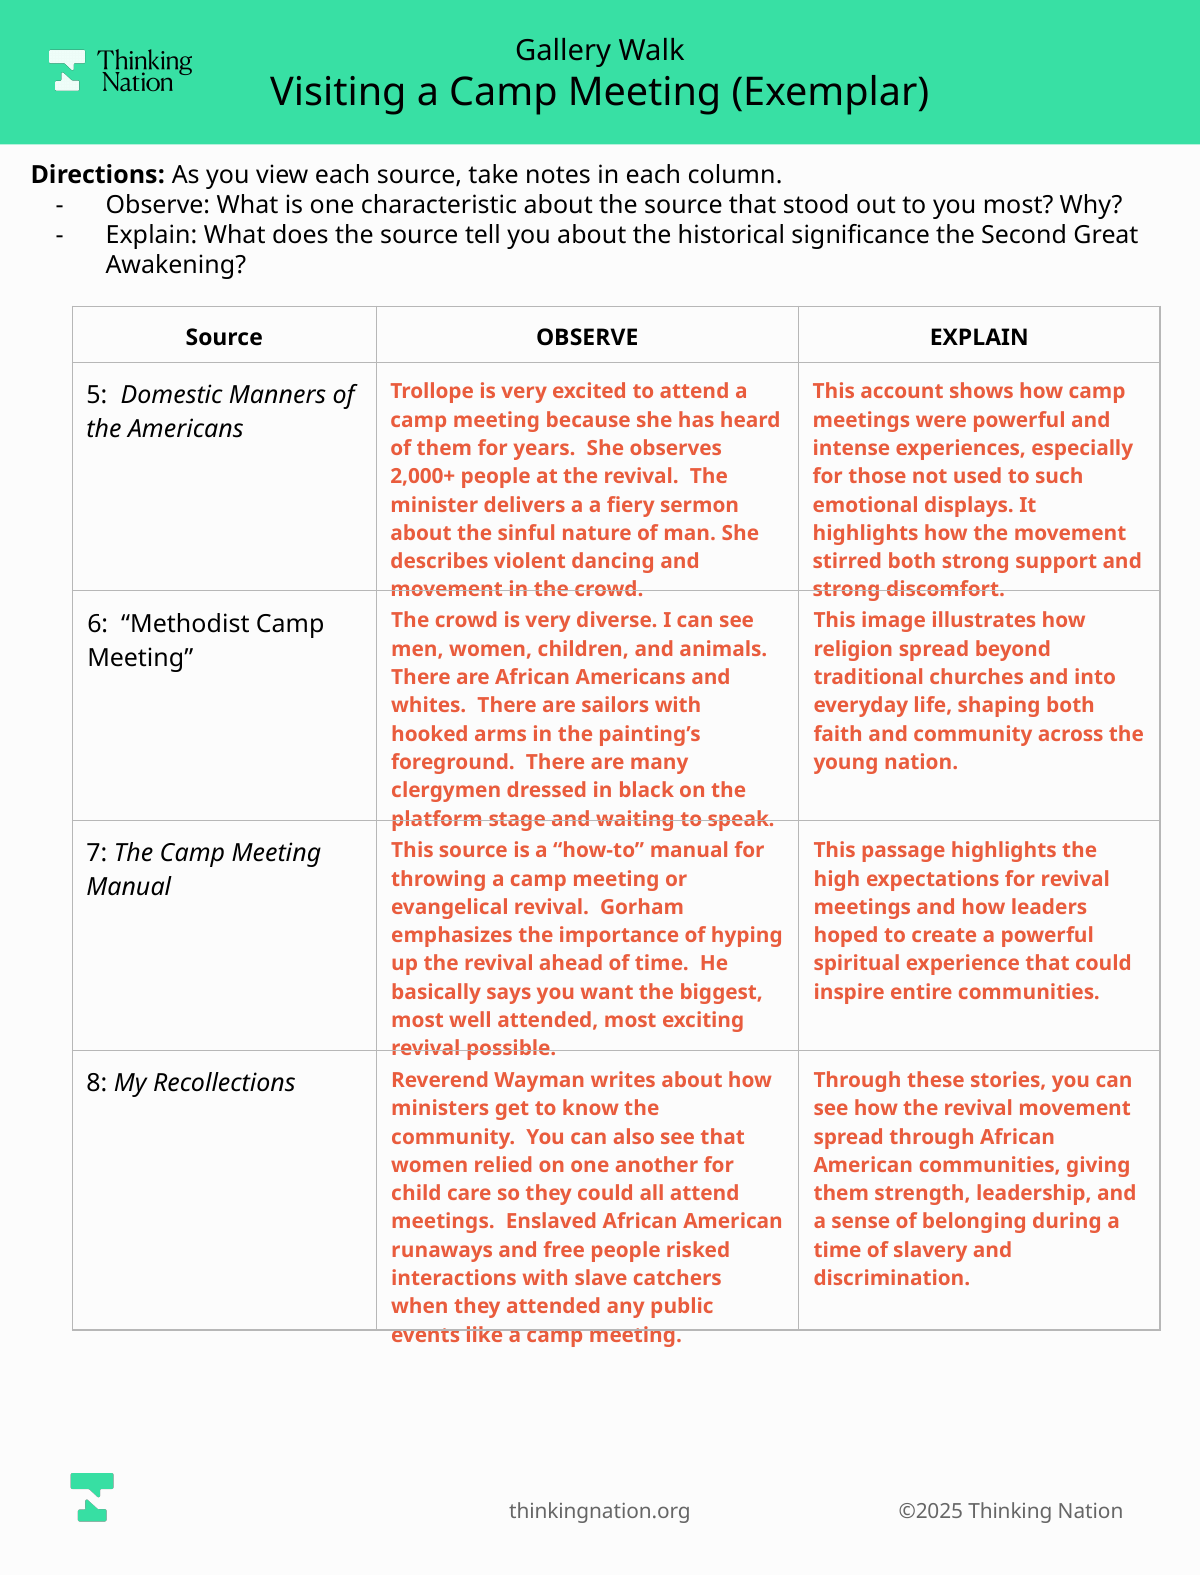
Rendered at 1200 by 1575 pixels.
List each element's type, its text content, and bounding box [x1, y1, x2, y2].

table_cell This image illustrates how religion spread beyond traditional churches and into everyday life, shaping both faith and community across the young nation. [799, 591, 1159, 820]
table_cell 6: “Methodist Camp Meeting” [73, 591, 376, 820]
table_cell This source is a “how-to” manual for throwing a camp meeting or evangelical revival. Gorham emphasizes the importance of hyping up the revival ahead of time. He basically says you want the biggest, most well attended, most exciting revival possible. [377, 821, 798, 1050]
table_cell Reverend Wayman writes about how ministers get to know the community. You can also see that women relied on one another for child care so they could all attend meetings. Enslaved African American runaways and free people risked interactions with slave catchers when they attended any public events like a camp meeting. [377, 1051, 798, 1329]
text_box Gallery Walk Visiting a Camp Meeting (Exemplar) [0, 0, 1200, 145]
picture [33, 35, 197, 104]
text_box Directions: As you view each source, take notes in each column. Observe: What is one characteristic about the source that stood out to you most? Why? Explain: What does the source tell you about the historical significance the Second Great Awakening? [16, 144, 1184, 293]
table_header Source [73, 307, 376, 362]
table_cell Trollope is very excited to attend a camp meeting because she has heard of them for years. She observes 2,000+ people at the revival. The minister delivers a a fiery sermon about the sinful nature of man. She describes violent dancing and movement in the crowd. [377, 363, 798, 590]
table_header OBSERVE [377, 307, 798, 362]
table_cell This account shows how camp meetings were powerful and intense experiences, especially for those not used to such emotional displays. It highlights how the movement stirred both strong support and strong discomfort. [799, 363, 1159, 590]
table_cell 8: My Recollections [73, 1051, 376, 1329]
table_cell This passage highlights the high expectations for revival meetings and how leaders hoped to create a powerful spiritual experience that could inspire entire communities. [799, 821, 1159, 1050]
table_header EXPLAIN [799, 307, 1159, 362]
table_cell 5: Domestic Manners of the Americans [73, 363, 376, 590]
table_cell 7: The Camp Meeting Manual [73, 821, 376, 1050]
picture [58, 1463, 126, 1531]
text_box thinkingnation.org [457, 1483, 742, 1532]
table_cell The crowd is very diverse. I can see men, women, children, and animals. There are African Americans and whites. There are sailors with hooked arms in the painting’s foreground. There are many clergymen dressed in black on the platform stage and waiting to speak. [377, 591, 798, 820]
text_box ©2025 Thinking Nation [854, 1483, 1139, 1532]
table_cell Through these stories, you can see how the revival movement spread through African American communities, giving them strength, leadership, and a sense of belonging during a time of slavery and discrimination. [799, 1051, 1159, 1329]
